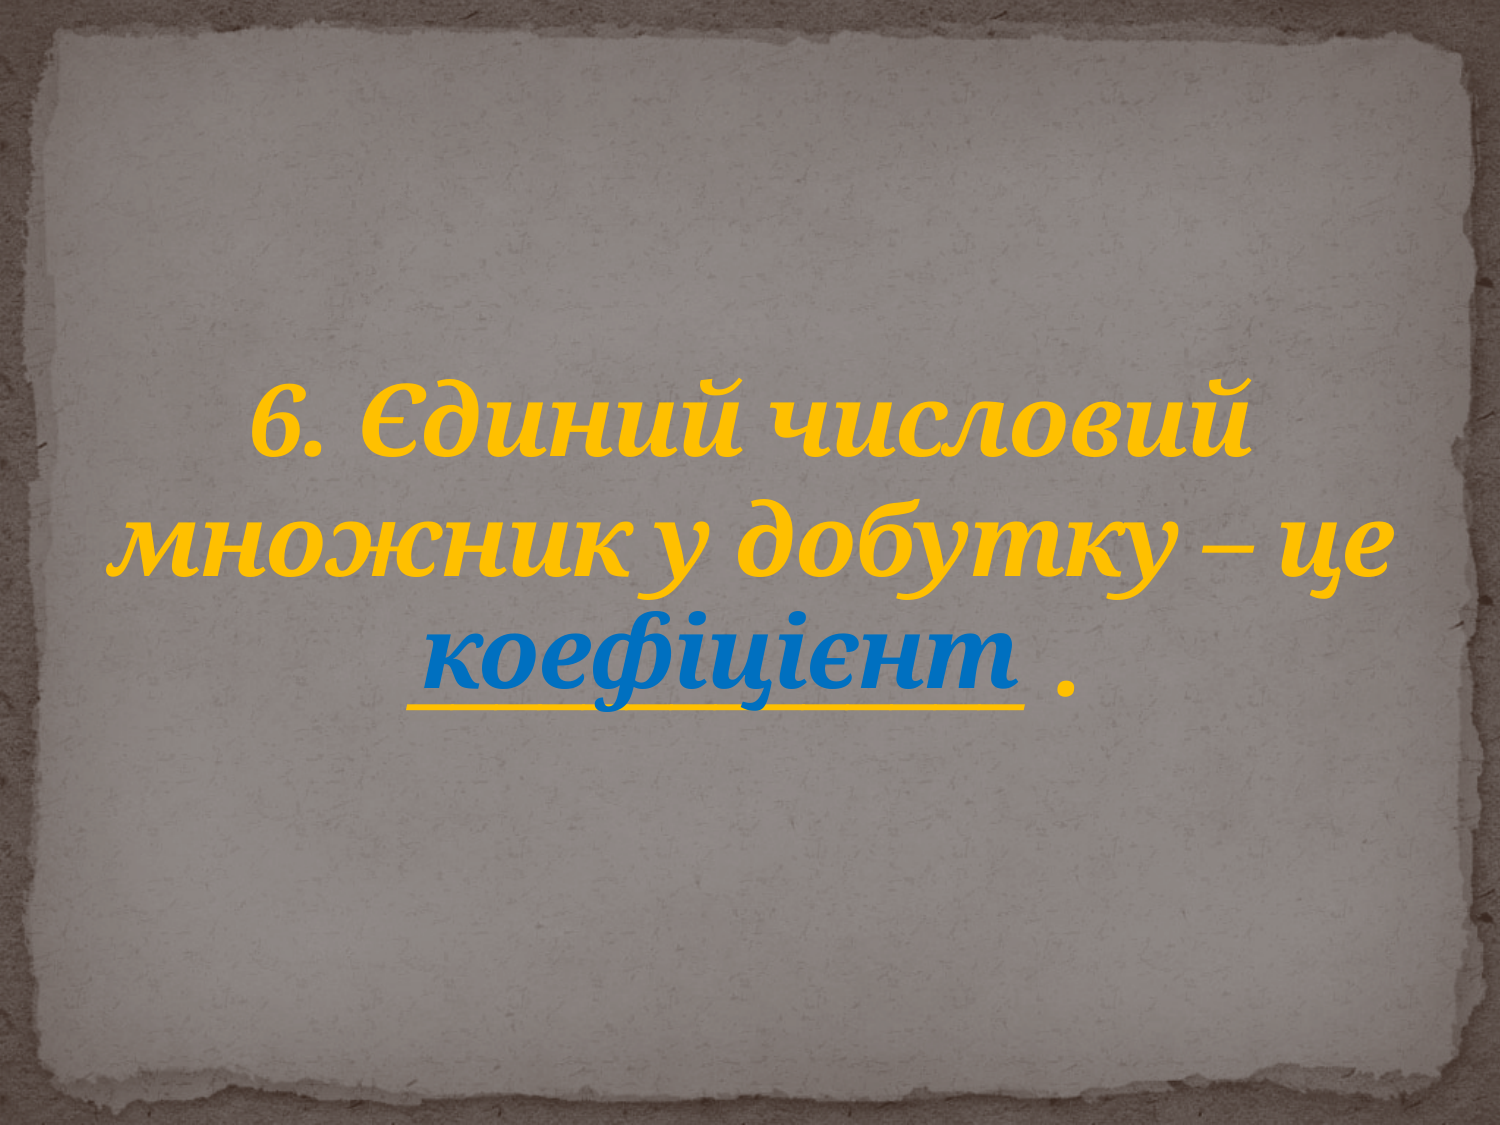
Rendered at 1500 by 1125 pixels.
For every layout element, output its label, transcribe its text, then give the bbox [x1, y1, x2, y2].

text_box коефіцієнт [407, 597, 1061, 716]
title 6. Єдиний числовий множник у добутку – це ______________ . [74, 24, 1425, 835]
